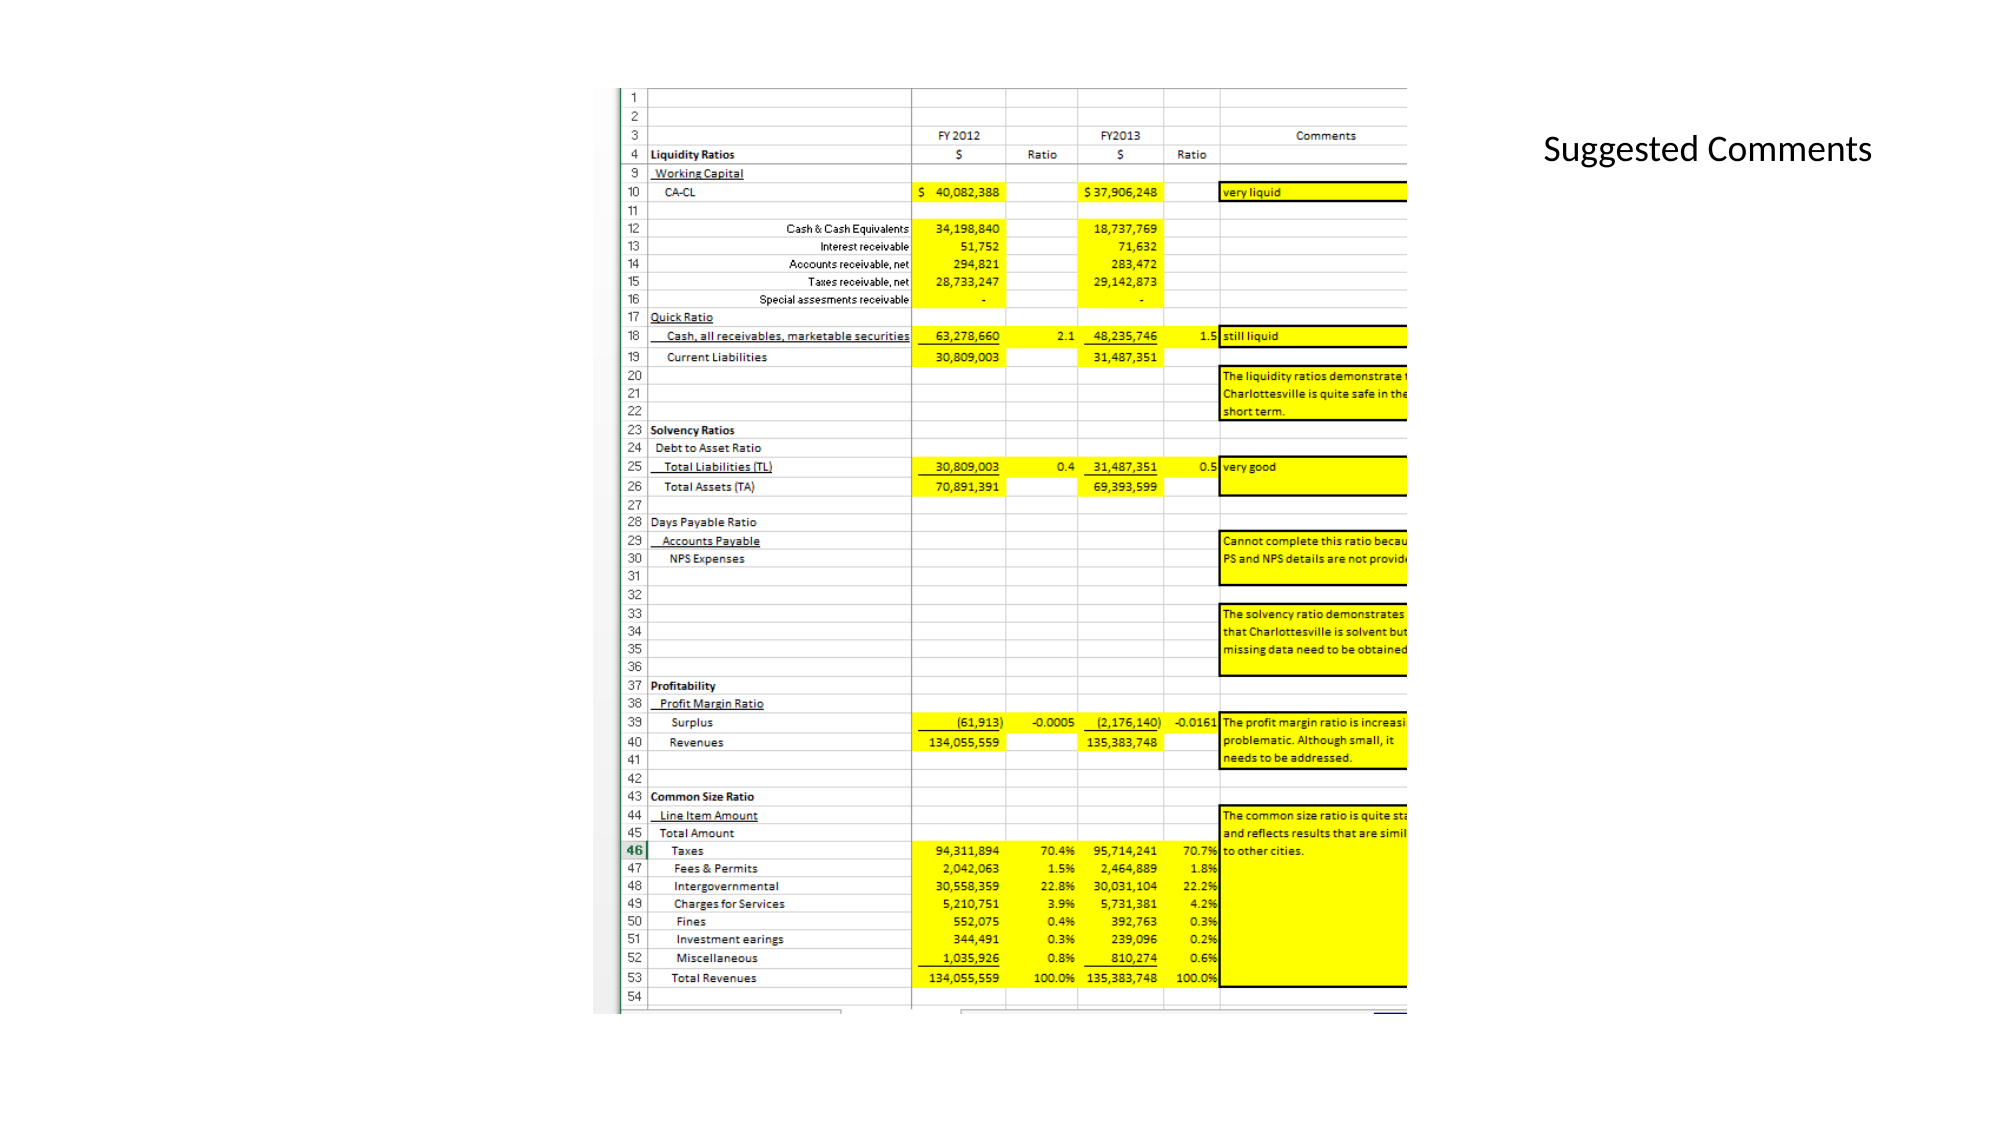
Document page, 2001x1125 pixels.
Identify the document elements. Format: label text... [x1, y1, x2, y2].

text_box Suggested Comments [1528, 116, 1889, 176]
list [593, 88, 1407, 1014]
